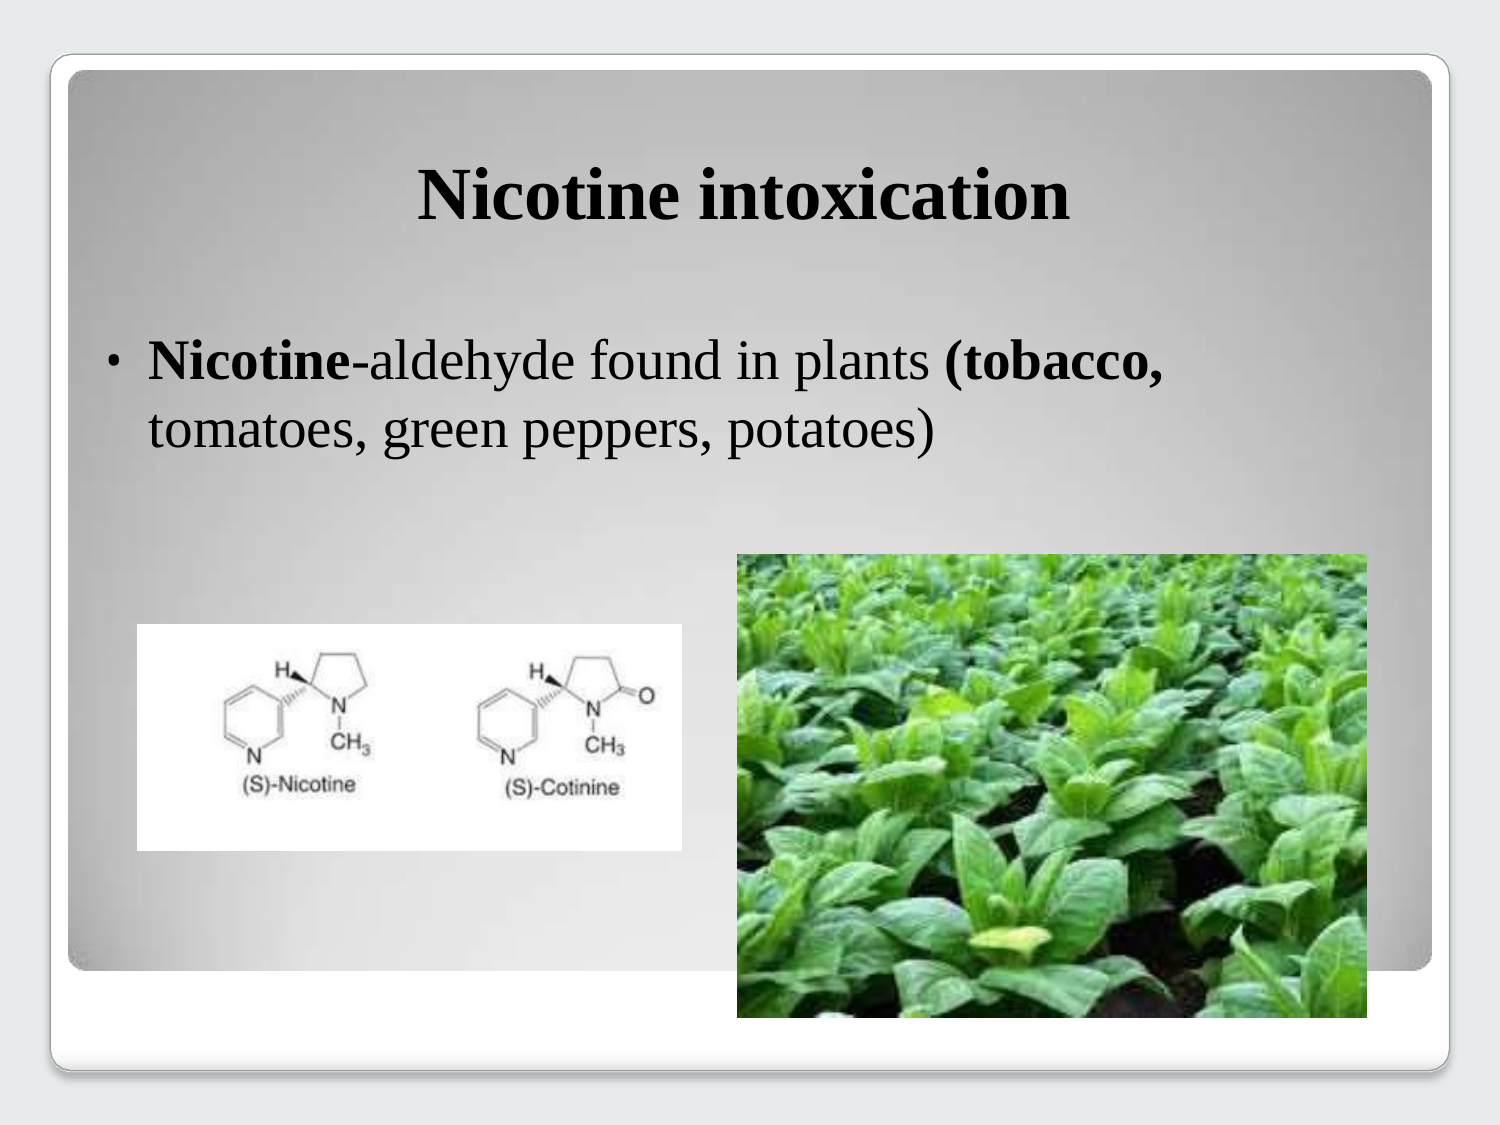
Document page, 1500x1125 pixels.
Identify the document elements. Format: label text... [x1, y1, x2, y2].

picture [36, 46, 1464, 1094]
title Nicotine intoxication [285, 142, 1203, 322]
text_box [137, 554, 1368, 1018]
text_box Nicotine-aldehyde found in plants (tobacco, tomatoes, green peppers, potatoes) [102, 322, 1230, 461]
